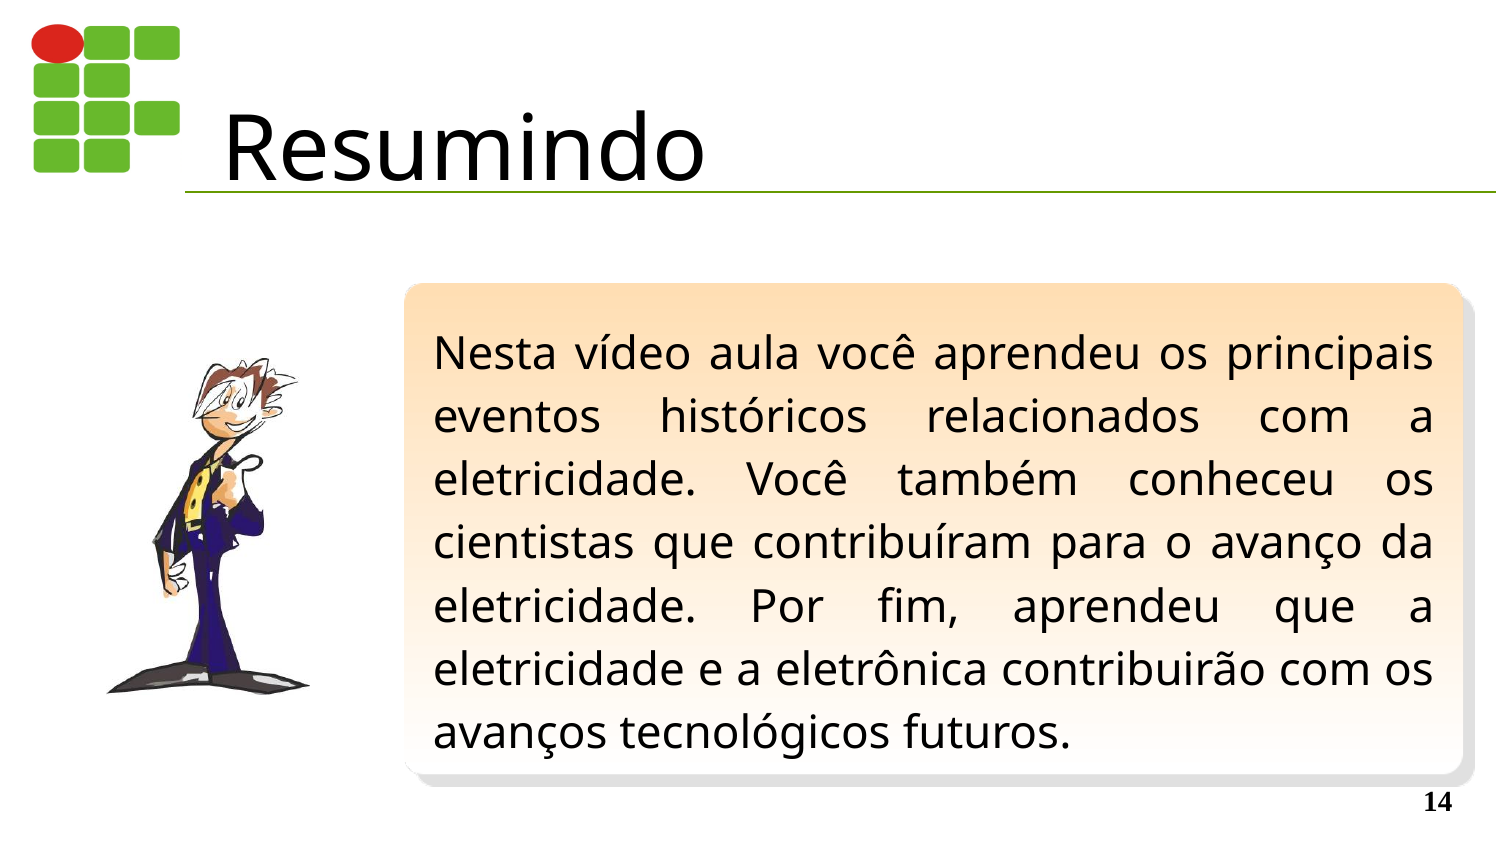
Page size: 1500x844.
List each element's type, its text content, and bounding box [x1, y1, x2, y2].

picture [29, 23, 182, 174]
text_box ‹#› [1155, 795, 1468, 825]
picture [404, 283, 1476, 787]
picture [106, 357, 310, 695]
title Resumindo [206, 26, 1468, 207]
